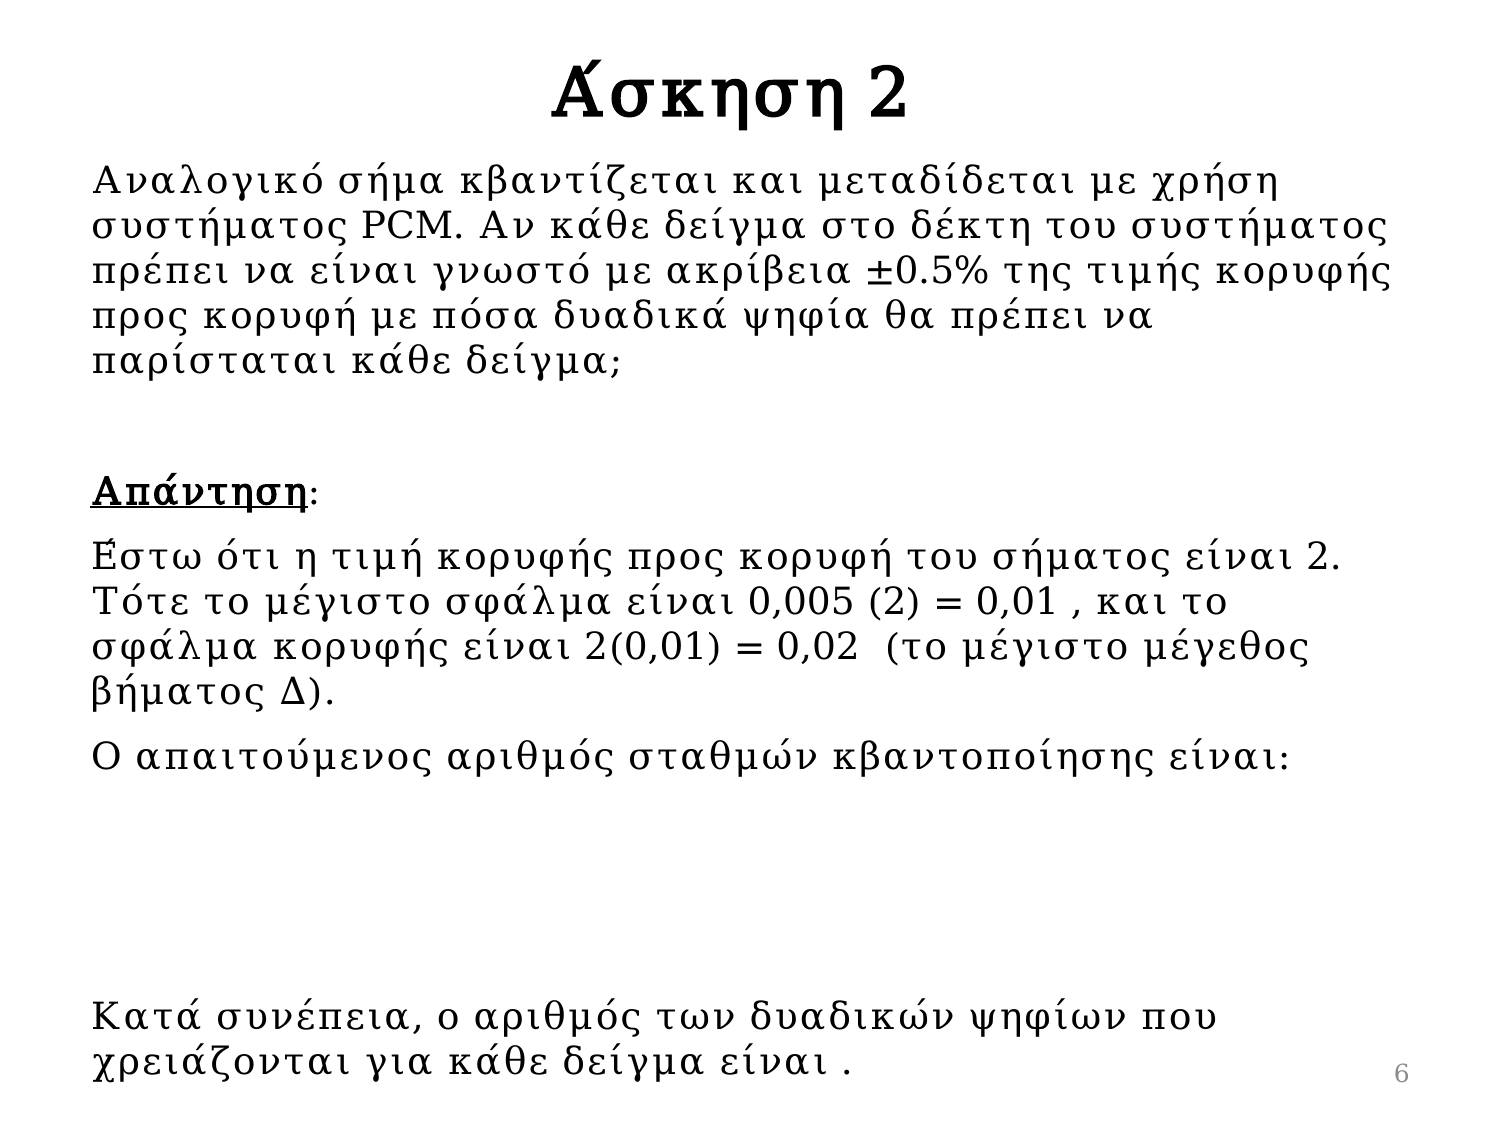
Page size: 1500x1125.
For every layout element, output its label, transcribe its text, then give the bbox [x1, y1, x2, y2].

slide_number 6 [1222, 1042, 1425, 1103]
title Άσκηση 2 [75, 19, 1425, 159]
